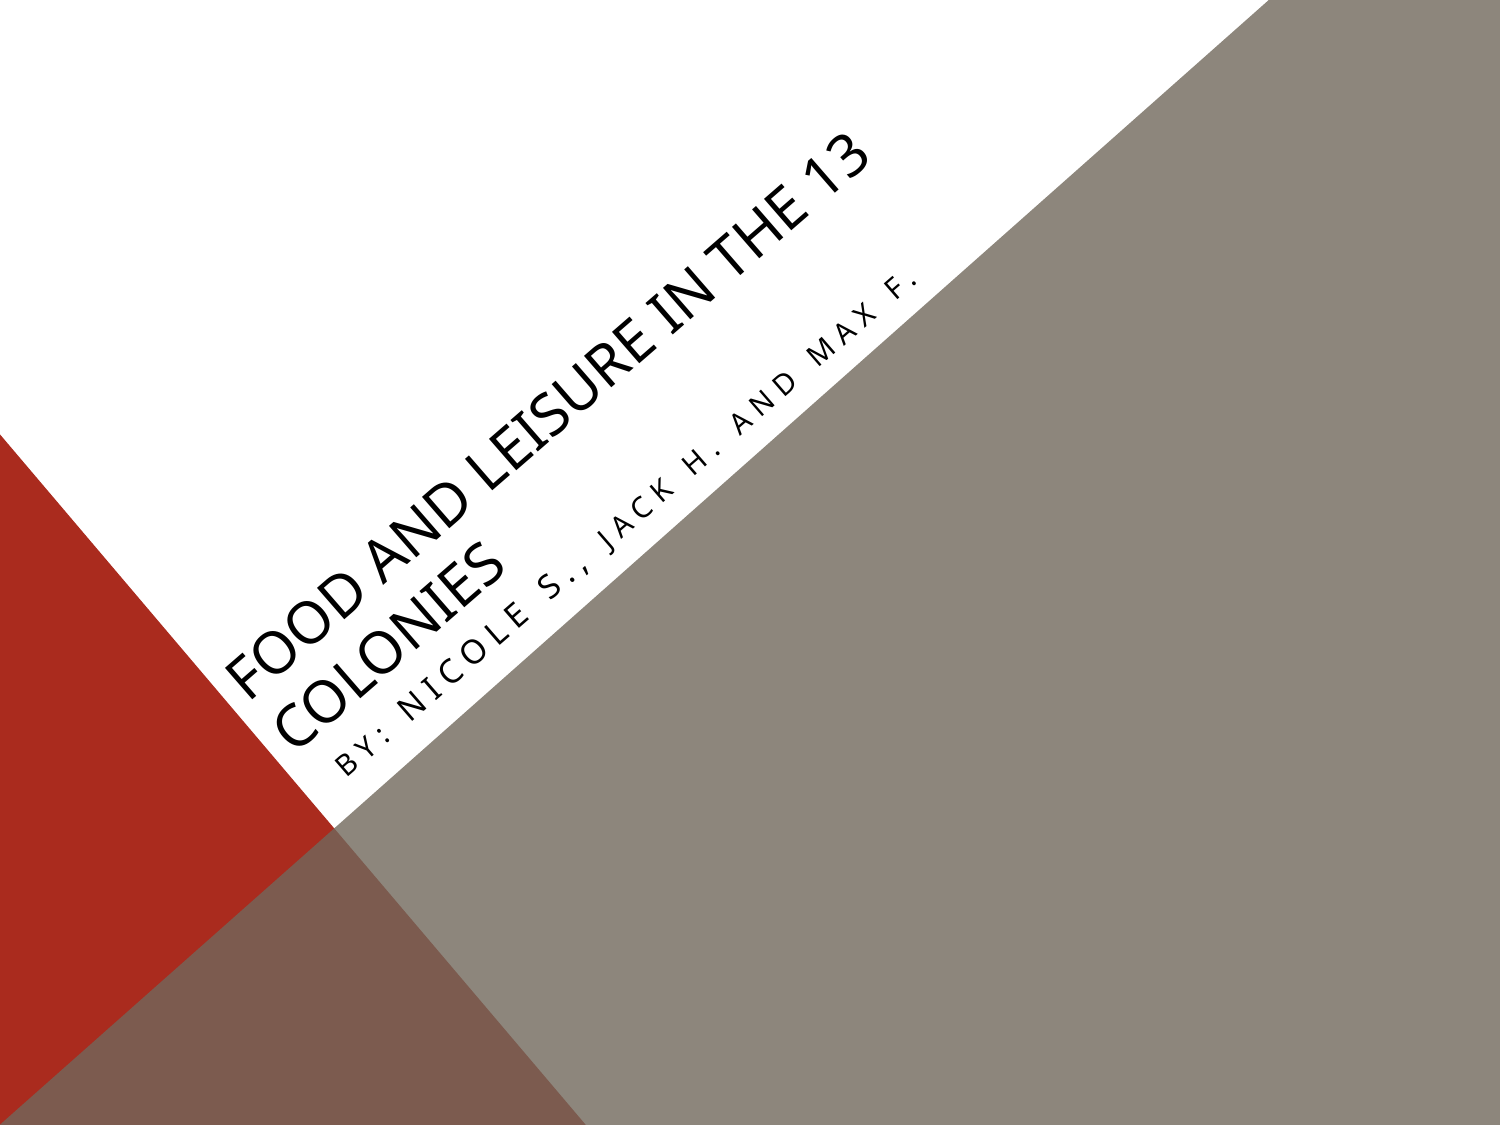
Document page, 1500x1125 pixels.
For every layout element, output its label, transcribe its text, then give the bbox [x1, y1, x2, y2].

subtitle By: Nicole s., jack h. and max f. [312, 61, 1154, 804]
title Food and leisure in the 13 colonies [162, 0, 1143, 776]
